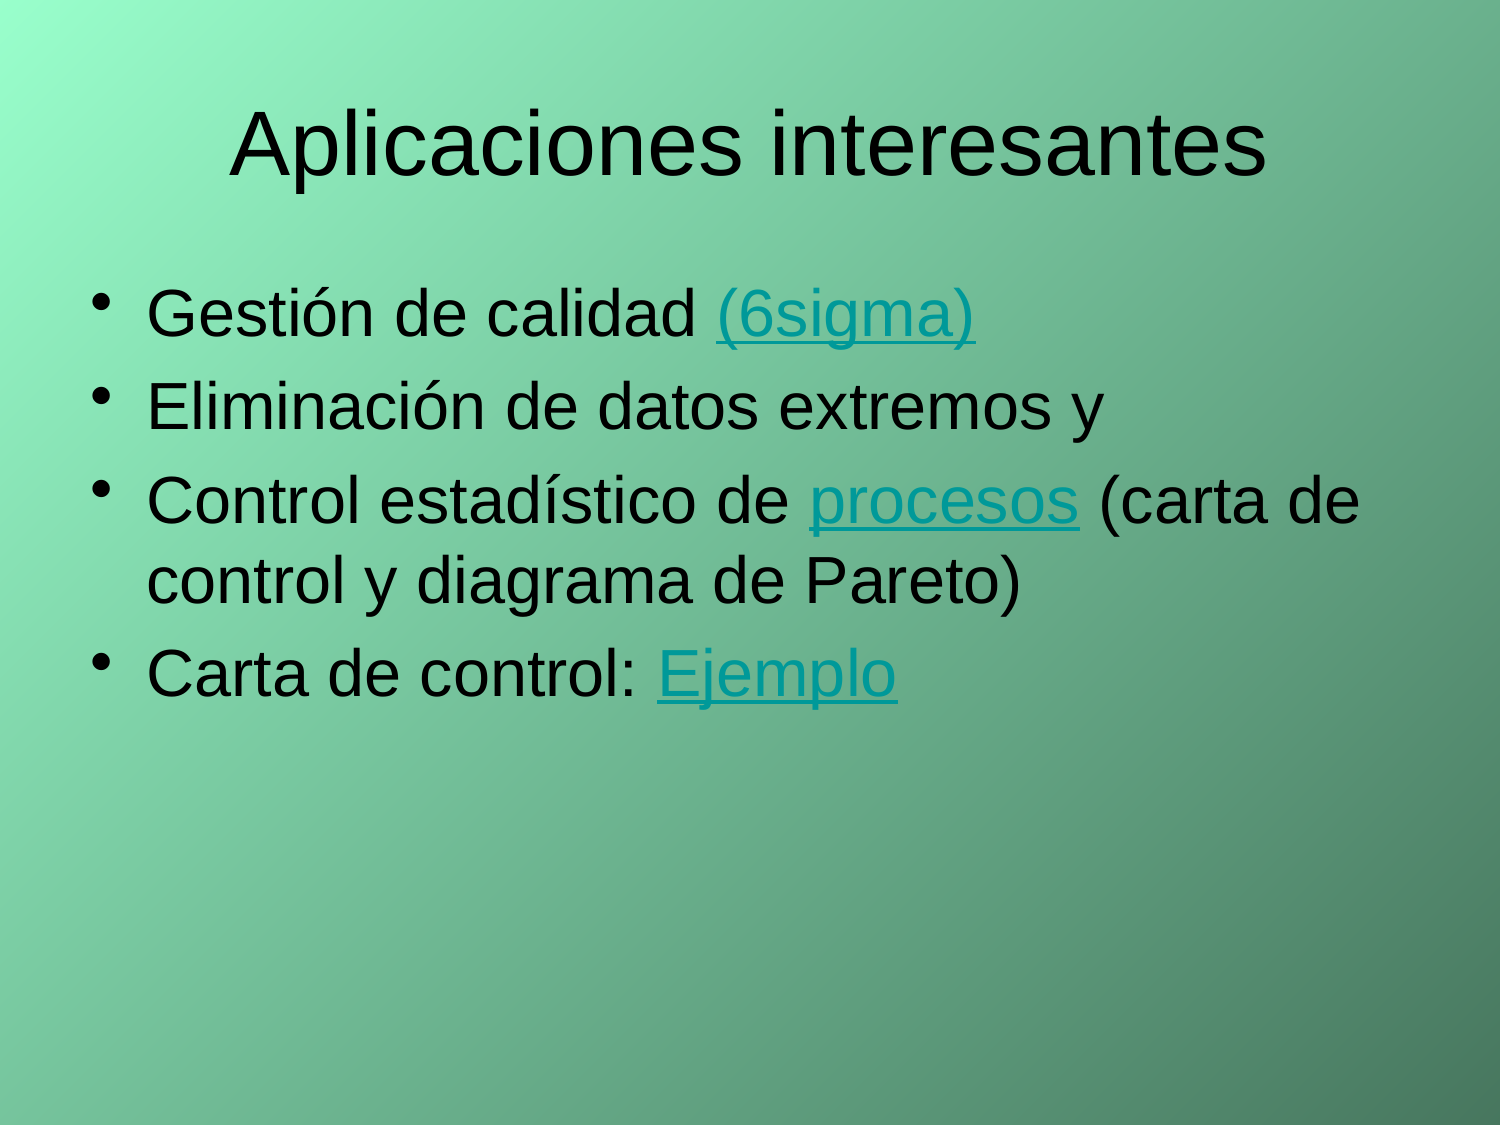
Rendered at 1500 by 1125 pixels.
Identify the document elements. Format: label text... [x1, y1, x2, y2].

list Gestión de calidad (6sigma) Eliminación de datos extremos y Control estadístico de procesos (carta de control y diagrama de Pareto) Carta de control: Ejemplo [74, 262, 1426, 1006]
title Aplicaciones interesantes [74, 44, 1426, 233]
